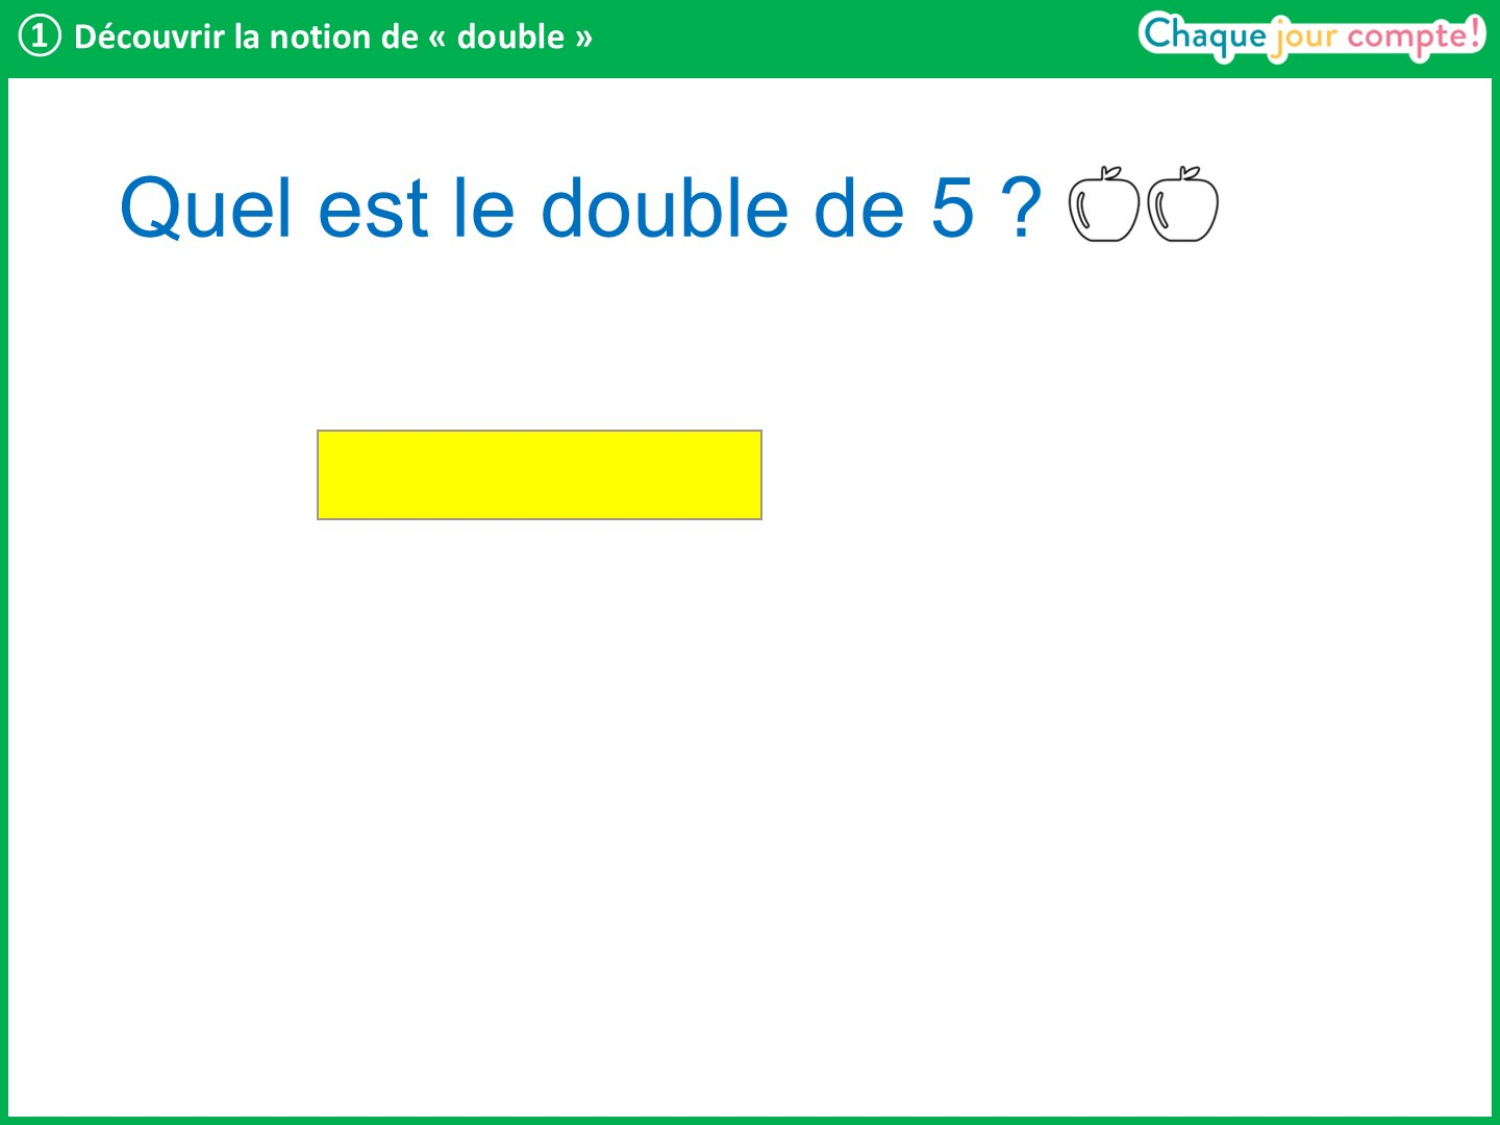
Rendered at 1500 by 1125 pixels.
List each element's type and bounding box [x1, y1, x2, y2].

list [0, 0, 1500, 1125]
